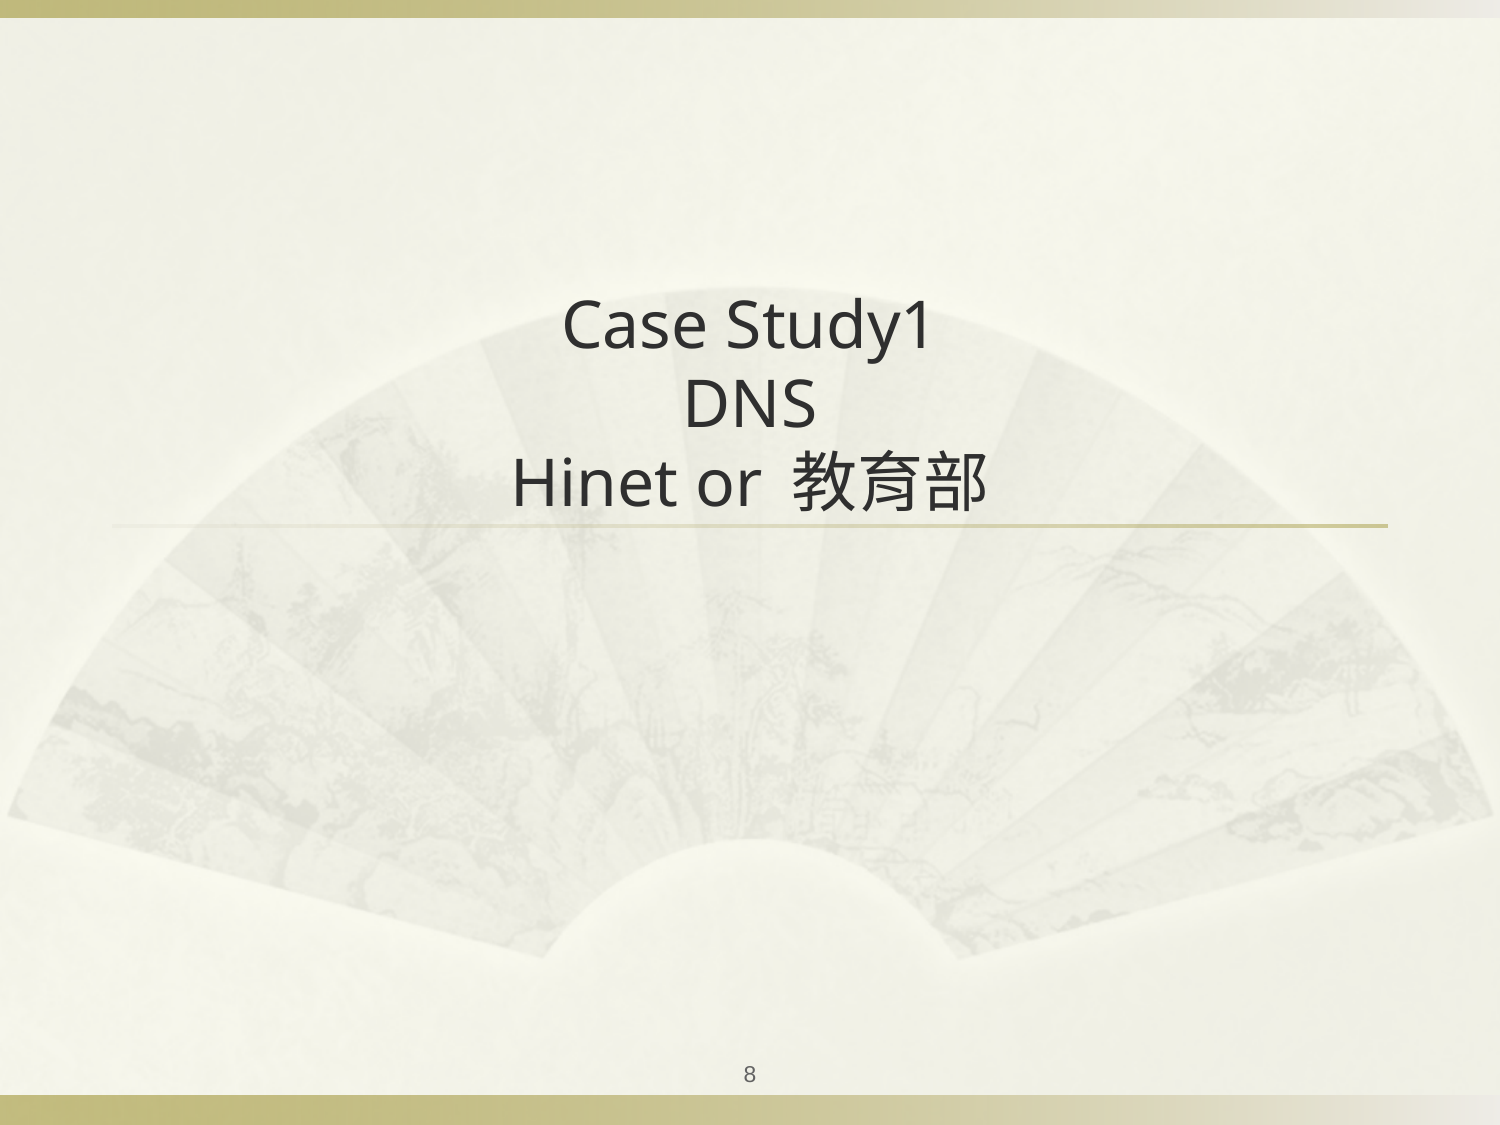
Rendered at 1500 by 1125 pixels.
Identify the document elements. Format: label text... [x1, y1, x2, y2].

title Case Study1 DNS Hinet or 教育部 [112, 275, 1388, 528]
slide_number 8 [675, 1050, 825, 1097]
